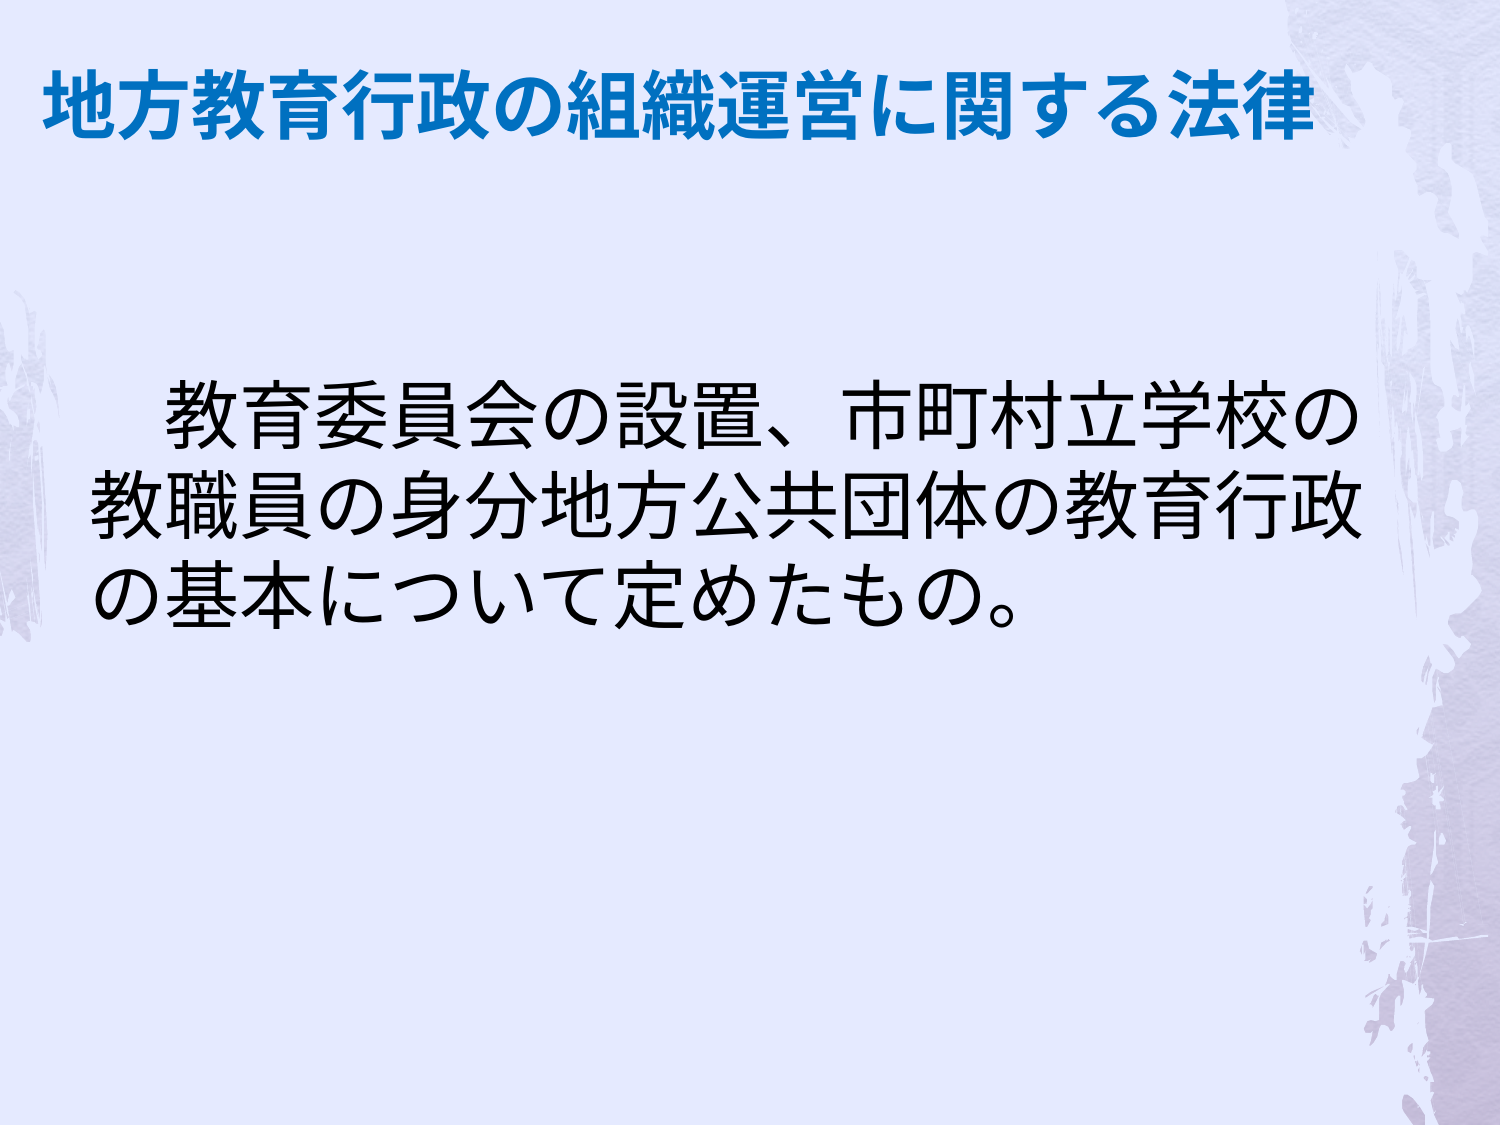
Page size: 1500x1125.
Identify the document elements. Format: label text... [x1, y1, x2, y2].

text_box 地方教育行政の組織運営に関する法律 [41, 45, 1392, 149]
text_box 教育委員会の設置、市町村立学校の教職員の身分地方公共団体の教育行政の基本について定めたもの。 [75, 361, 1447, 647]
